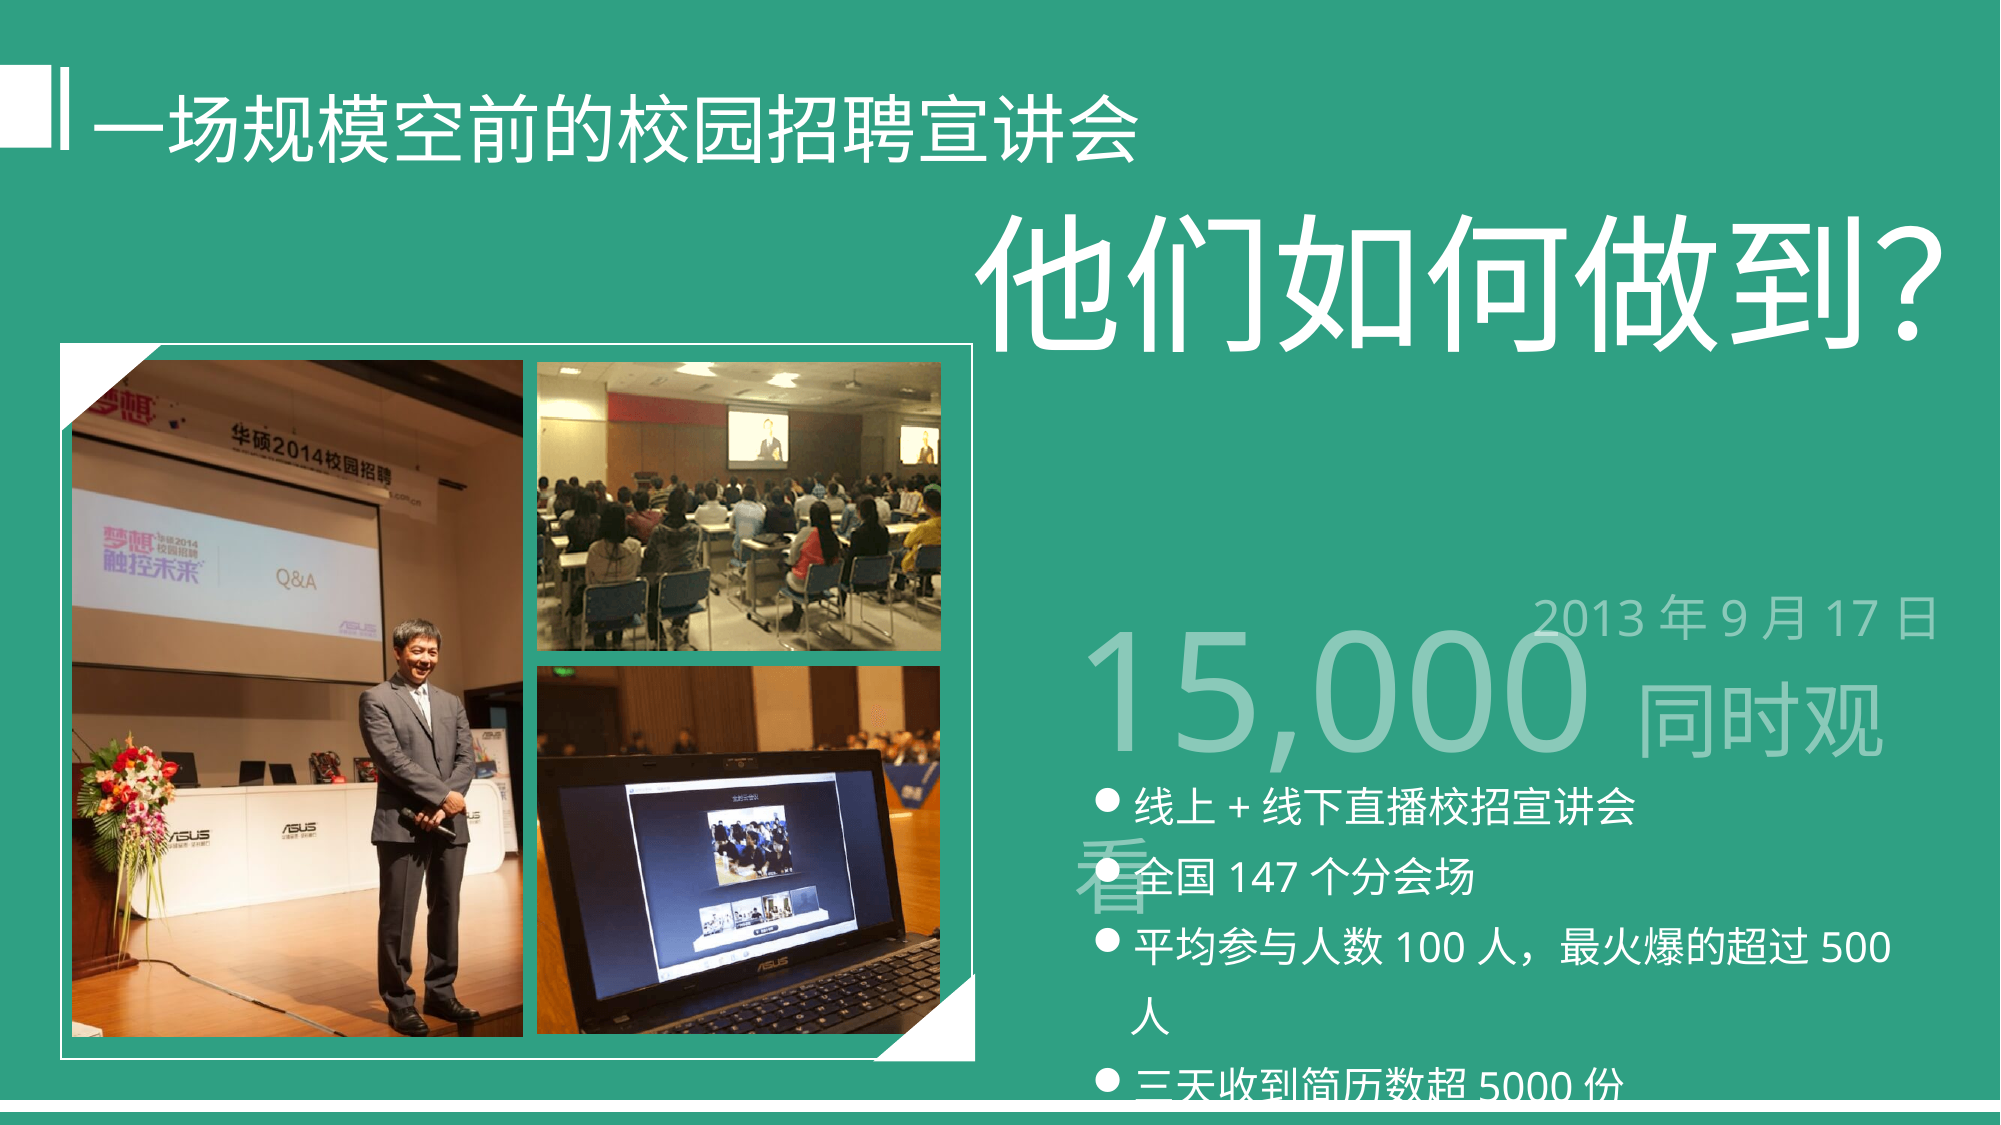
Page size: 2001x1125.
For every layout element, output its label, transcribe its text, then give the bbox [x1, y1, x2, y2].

list 线上+线下直播校招宣讲会 全国147个分会场 平均参与人数100人，最火爆的超过500人 三天收到简历数超5000份 [1077, 811, 1943, 1068]
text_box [0, 64, 70, 150]
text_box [72, 360, 941, 1037]
text_box 2013年9月17日 [1517, 554, 2000, 869]
text_box 他们如何做到？ [957, 110, 2000, 191]
text_box [60, 343, 973, 1060]
text_box [870, 971, 977, 1063]
text_box 15,000同时观看 [1058, 497, 1924, 811]
text_box 一场规模空前的校园招聘宣讲会 [76, 38, 1209, 119]
